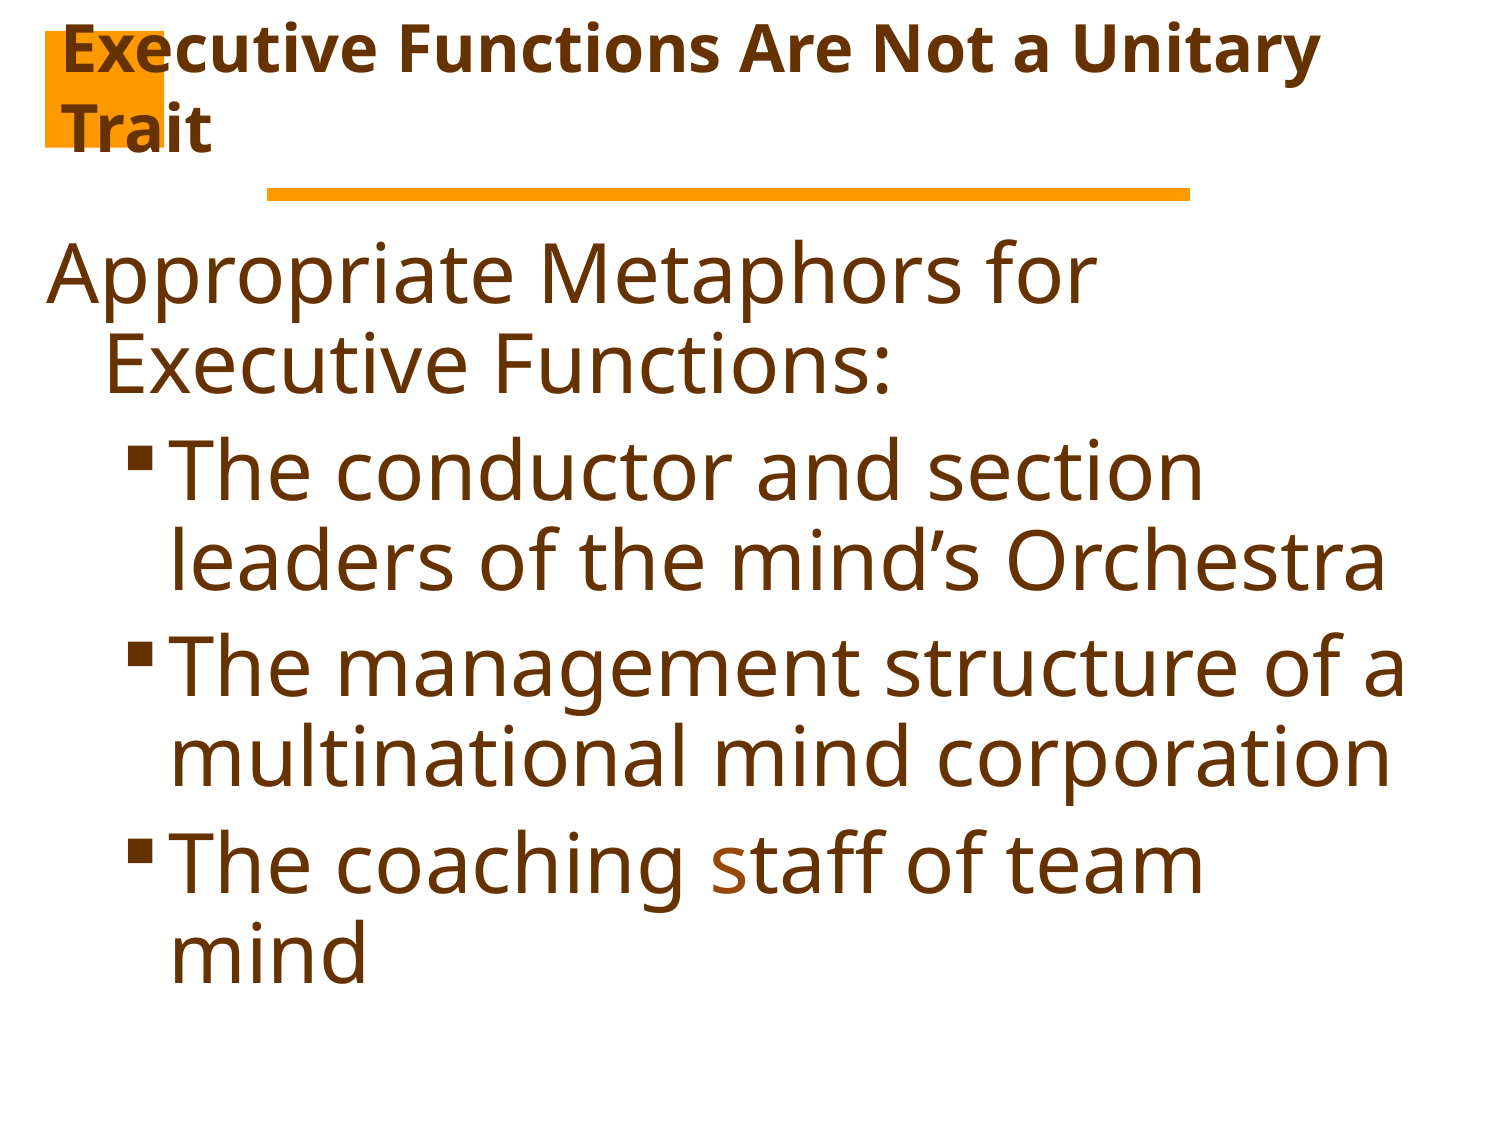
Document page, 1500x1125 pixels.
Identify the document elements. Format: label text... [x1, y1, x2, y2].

title Executive Functions Are Not a Unitary Trait [44, 23, 1454, 148]
list Appropriate Metaphors for Executive Functions: The conductor and section leaders of the mind’s Orchestra The management structure of a multinational mind corporation The coaching staff of team mind [31, 223, 1439, 1079]
